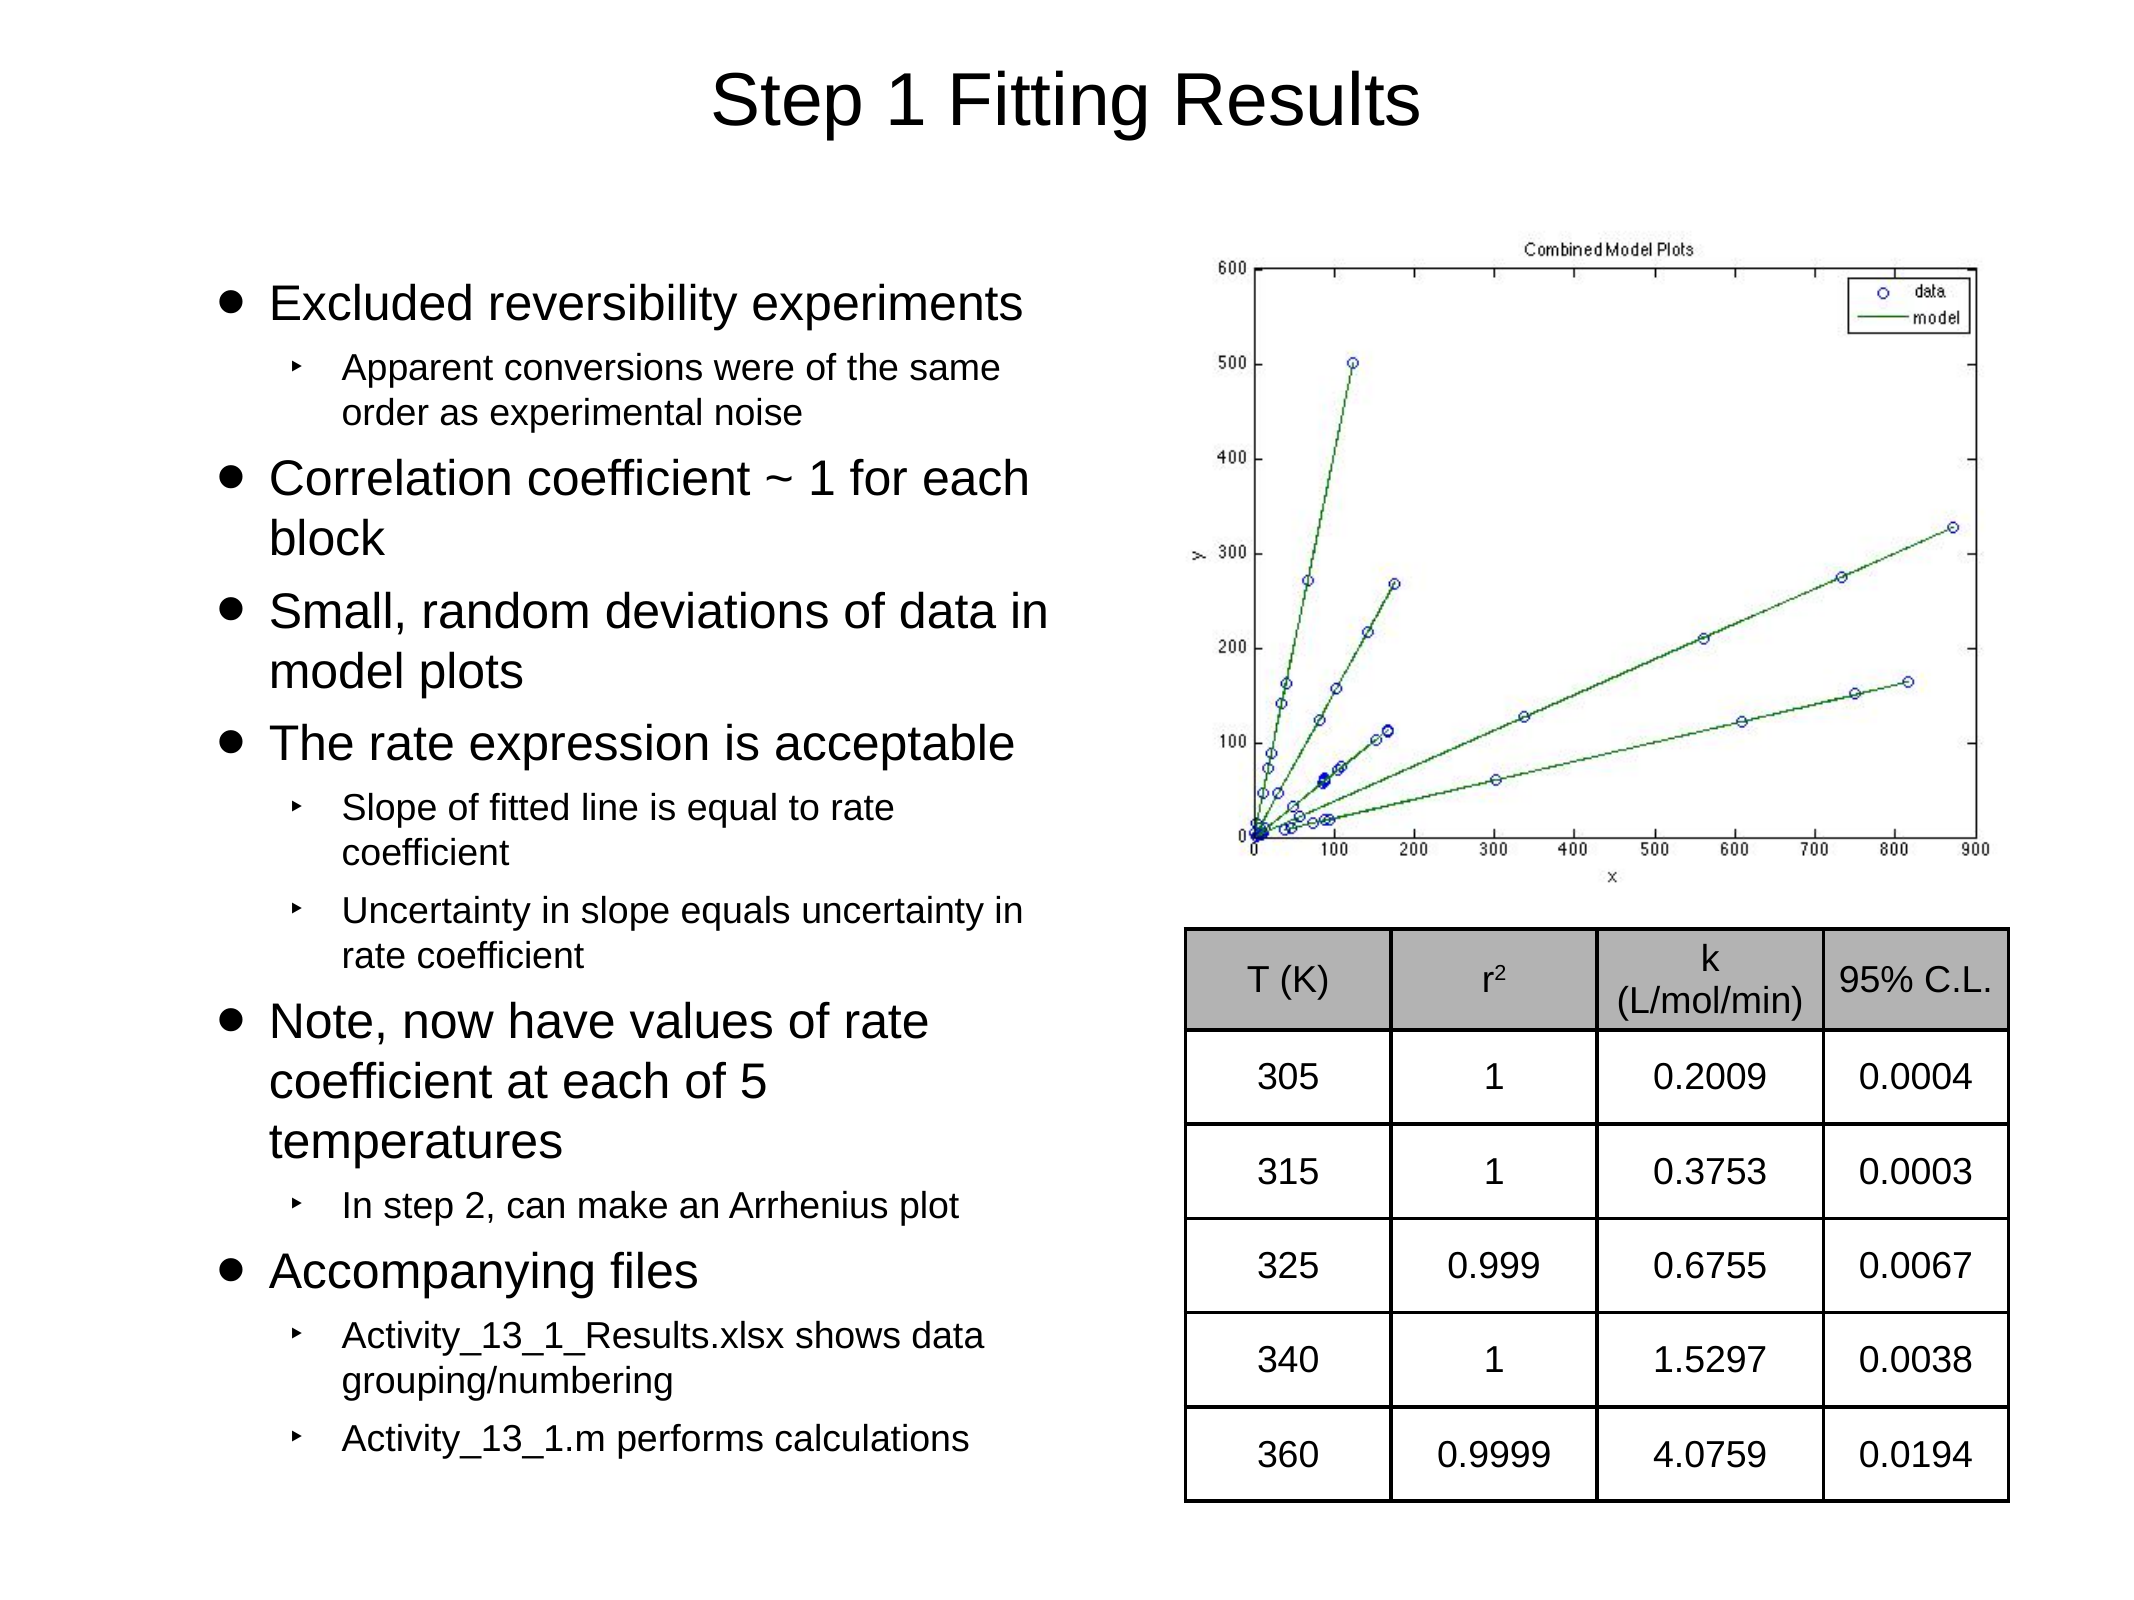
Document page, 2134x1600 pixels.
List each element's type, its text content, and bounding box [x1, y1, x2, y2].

table_cell 1 [1393, 1126, 1595, 1217]
table_cell 1 [1393, 1032, 1595, 1122]
table_header r2 [1393, 931, 1595, 1028]
table_cell 0.3753 [1599, 1126, 1822, 1217]
table_cell 315 [1187, 1126, 1389, 1217]
table_header 95% C.L. [1825, 931, 2007, 1028]
table_cell 0.6755 [1599, 1220, 1822, 1311]
table_cell 1.5297 [1599, 1314, 1822, 1405]
table_cell 0.999 [1393, 1220, 1595, 1311]
table_header k (L/mol/min) [1599, 931, 1822, 1028]
table_cell 305 [1187, 1032, 1389, 1122]
table_cell 0.2009 [1599, 1032, 1822, 1122]
table_header T (K) [1187, 931, 1389, 1028]
table_cell 1 [1393, 1314, 1595, 1405]
table_cell 0.0038 [1825, 1314, 2007, 1405]
table_cell 0.0194 [1825, 1409, 2007, 1499]
table_cell 325 [1187, 1220, 1389, 1311]
table_cell 340 [1187, 1314, 1389, 1405]
table_cell 0.0004 [1825, 1032, 2007, 1122]
picture [1133, 217, 2064, 915]
list Excluded reversibility experiments Apparent conversions were of the same order as experimental noise Correlation coefficient ~ 1 for each block Small, random deviations of data in model plots The rate expression is acceptable Slope of fitted line is equal to rate coefficient Uncertainty in slope equals uncertainty in rate coefficient Note, now have values of rate coefficient at each of 5 temperatures In step 2, can make an Arrhenius plot Accompanying files Activity_13_1_Results.xlsx shows data grouping/numbering Activity_13_1.m performs calculations [208, 262, 1067, 1488]
table_cell 0.0067 [1825, 1220, 2007, 1311]
title Step 1 Fitting Results [208, 41, 1925, 250]
table_cell 4.0759 [1599, 1409, 1822, 1499]
table_cell 0.9999 [1393, 1409, 1595, 1499]
table_cell 0.0003 [1825, 1126, 2007, 1217]
table_cell 360 [1187, 1409, 1389, 1499]
